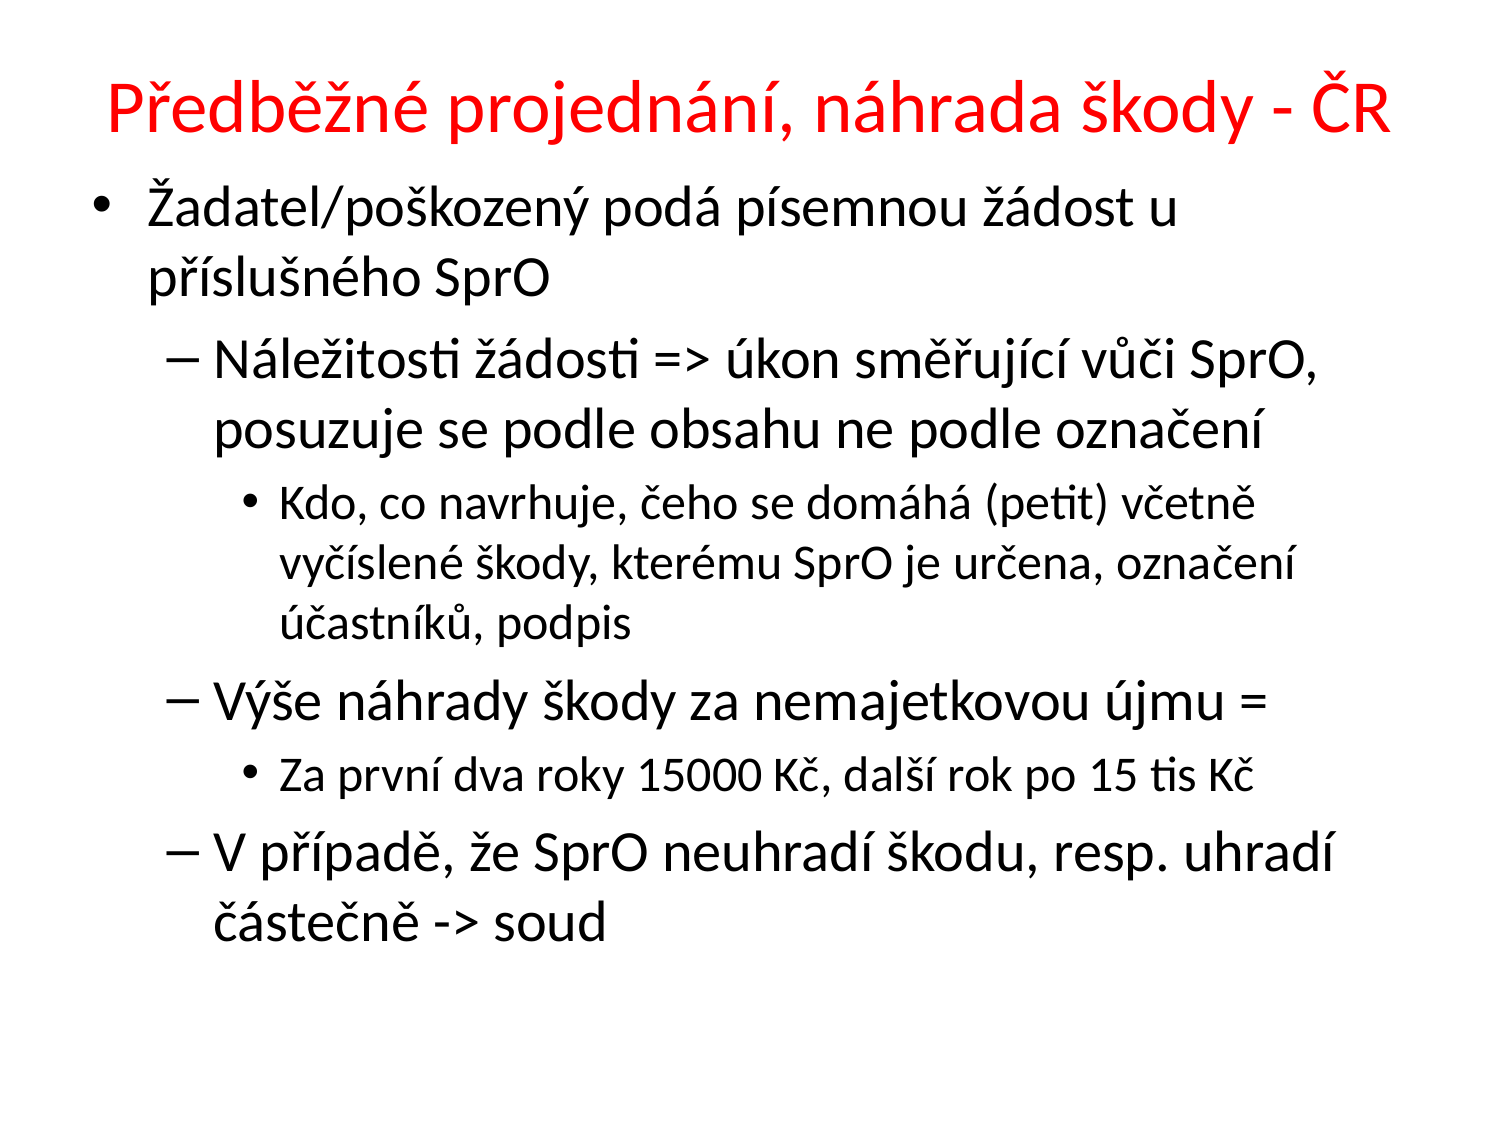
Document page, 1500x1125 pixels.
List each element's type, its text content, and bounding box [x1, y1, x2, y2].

title Předběžné projednání, náhrada škody - ČR [75, 45, 1425, 161]
list Žadatel/poškozený podá písemnou žádost u příslušného SprO Náležitosti žádosti => úkon směřující vůči SprO, posuzuje se podle obsahu ne podle označení Kdo, co navrhuje, čeho se domáhá (petit) včetně vyčíslené škody, kterému SprO je určena, označení účastníků, podpis Výše náhrady škody za nemajetkovou újmu = Za první dva roky 15000 Kč, další rok po 15 tis Kč V případě, že SprO neuhradí škodu, resp. uhradí částečně -> soud [76, 160, 1427, 1083]
